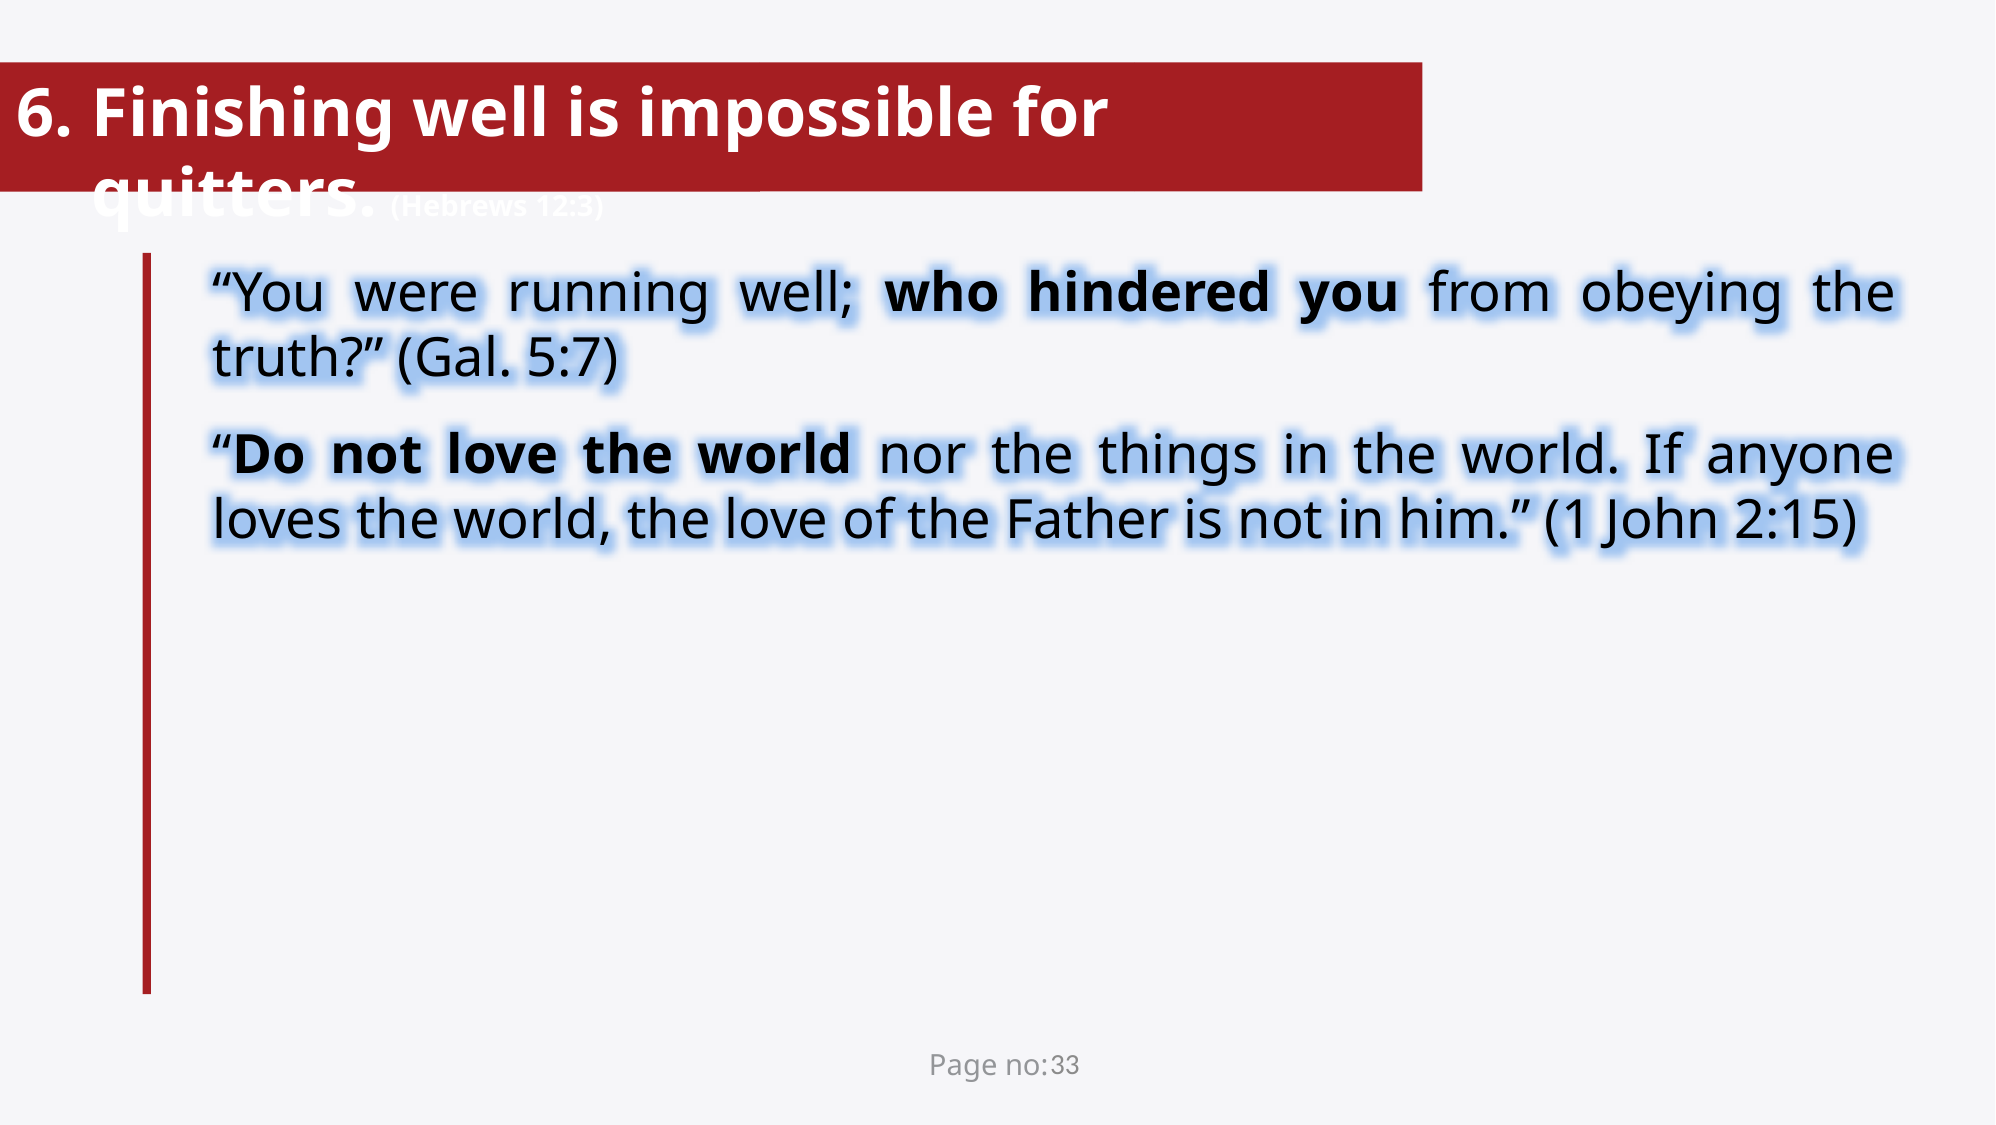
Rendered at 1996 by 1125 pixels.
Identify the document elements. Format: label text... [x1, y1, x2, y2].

text_box “You were running well; who hindered you from obeying the truth?” (Gal. 5:7) [198, 249, 1911, 395]
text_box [1, 62, 1423, 194]
text_box “Do not love the world nor the things in the world. If anyone loves the world, the love of the Father is not in him.” (1 John 2:15) [198, 412, 1911, 558]
